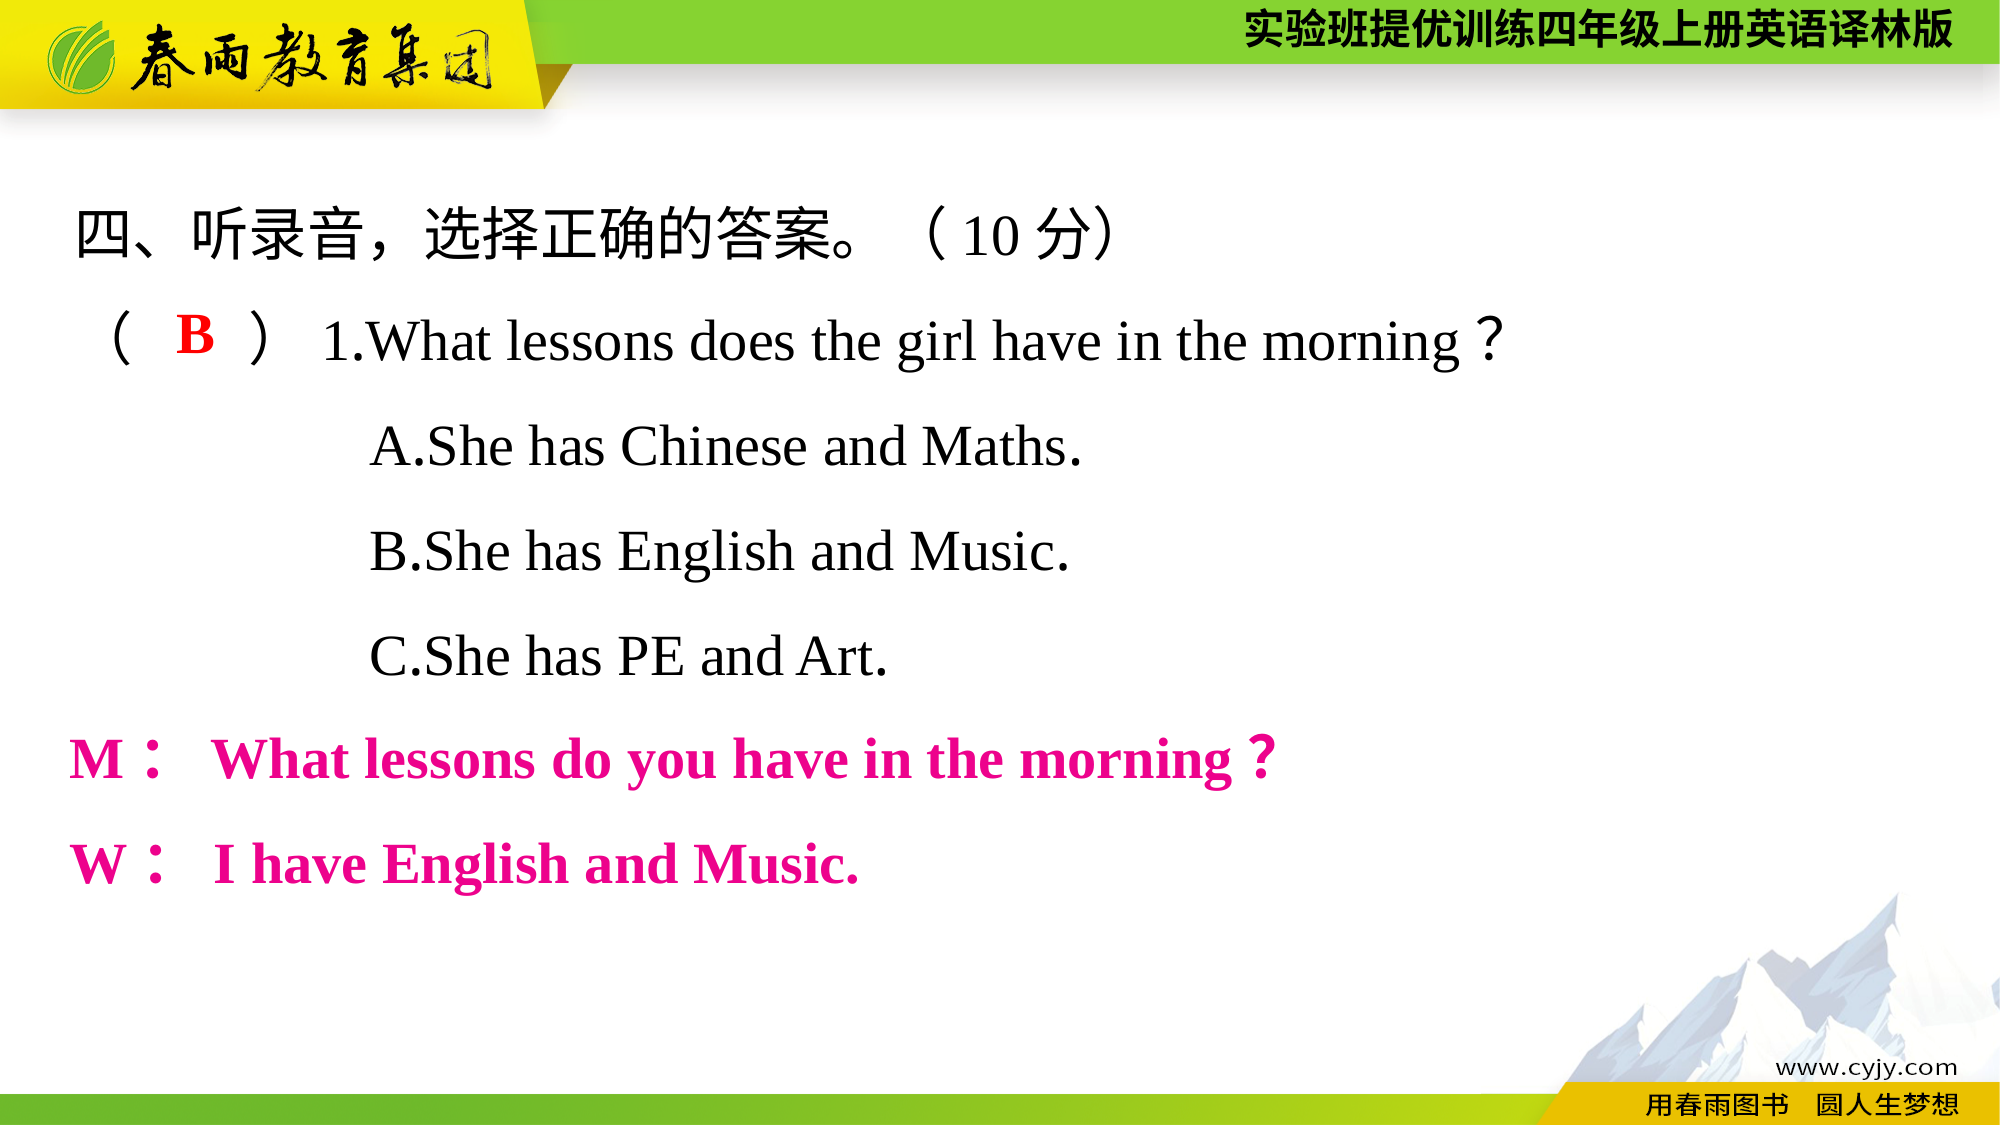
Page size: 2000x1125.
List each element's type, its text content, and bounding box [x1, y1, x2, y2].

picture [0, 0, 2000, 1125]
text_box M：What lessons do you have in the morning？ W：I have English and Music. [54, 677, 1394, 903]
list 四、听录音，选择正确的答案。（10分） （ ）1.What lessons does the girl have in the morning？ A.She has Chinese and Maths. B.She has English and Music. C.She has PE and Art. [59, 155, 1944, 701]
text_box B [161, 288, 231, 373]
